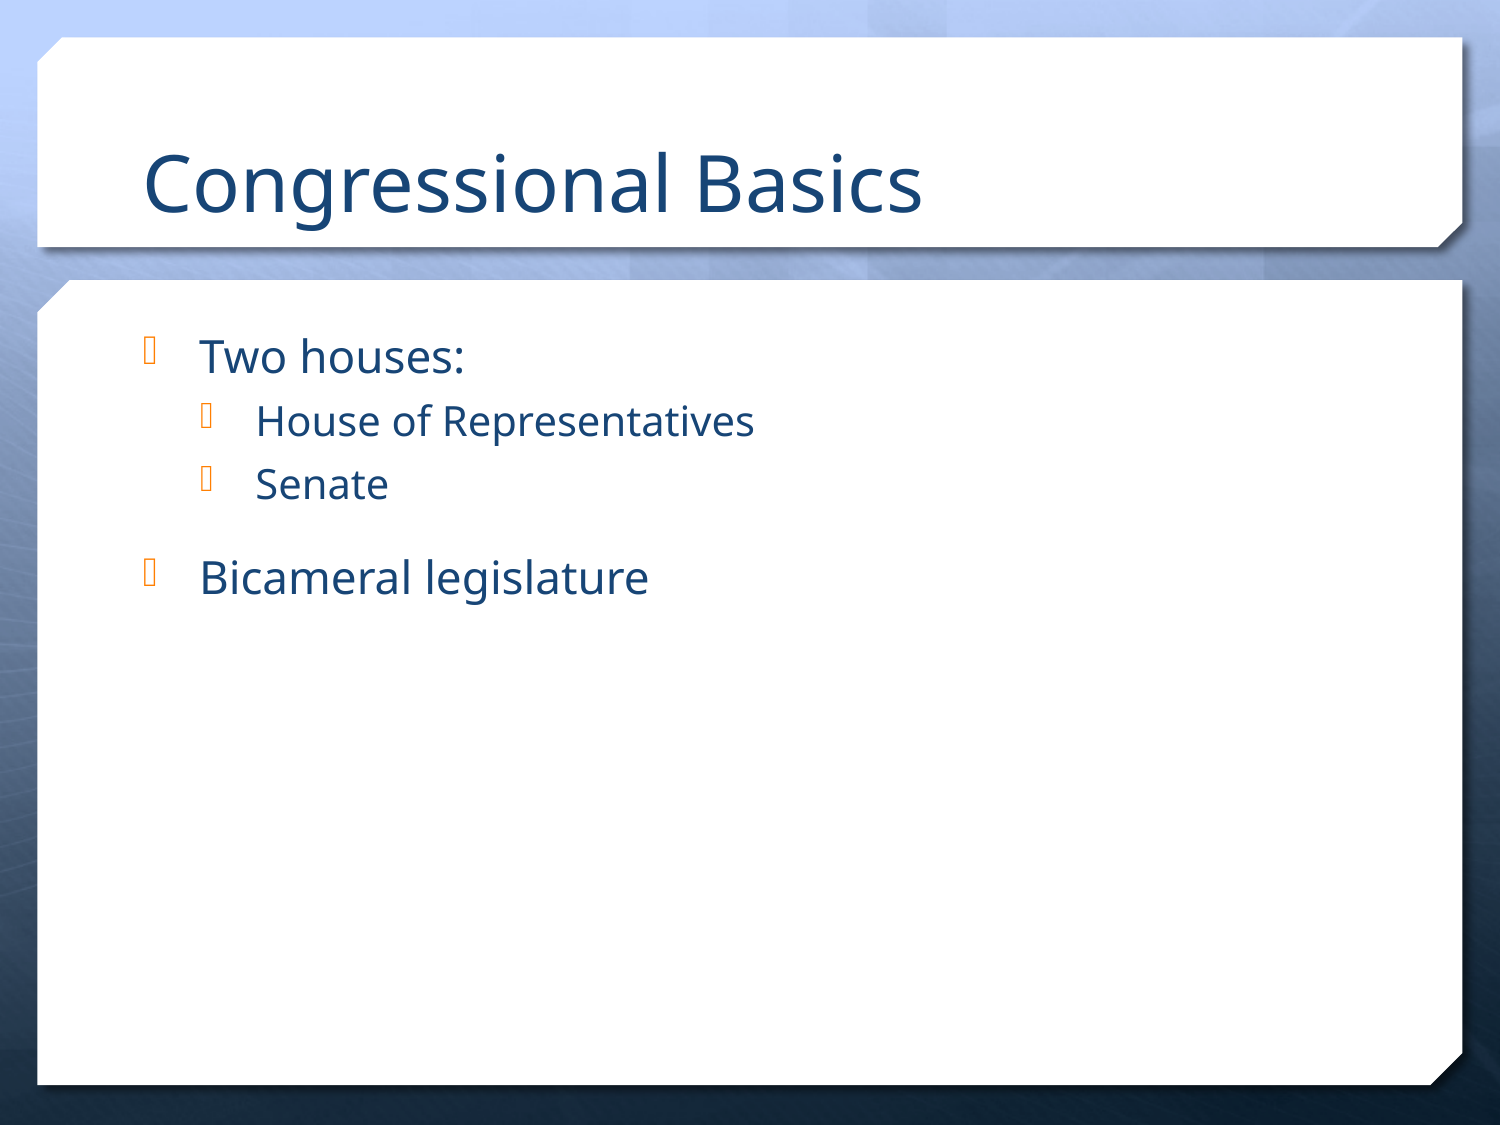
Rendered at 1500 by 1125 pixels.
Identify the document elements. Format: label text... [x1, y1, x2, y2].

list Two houses: House of Representatives Senate Bicameral legislature [127, 319, 1372, 978]
title Congressional Basics [127, 48, 1372, 236]
